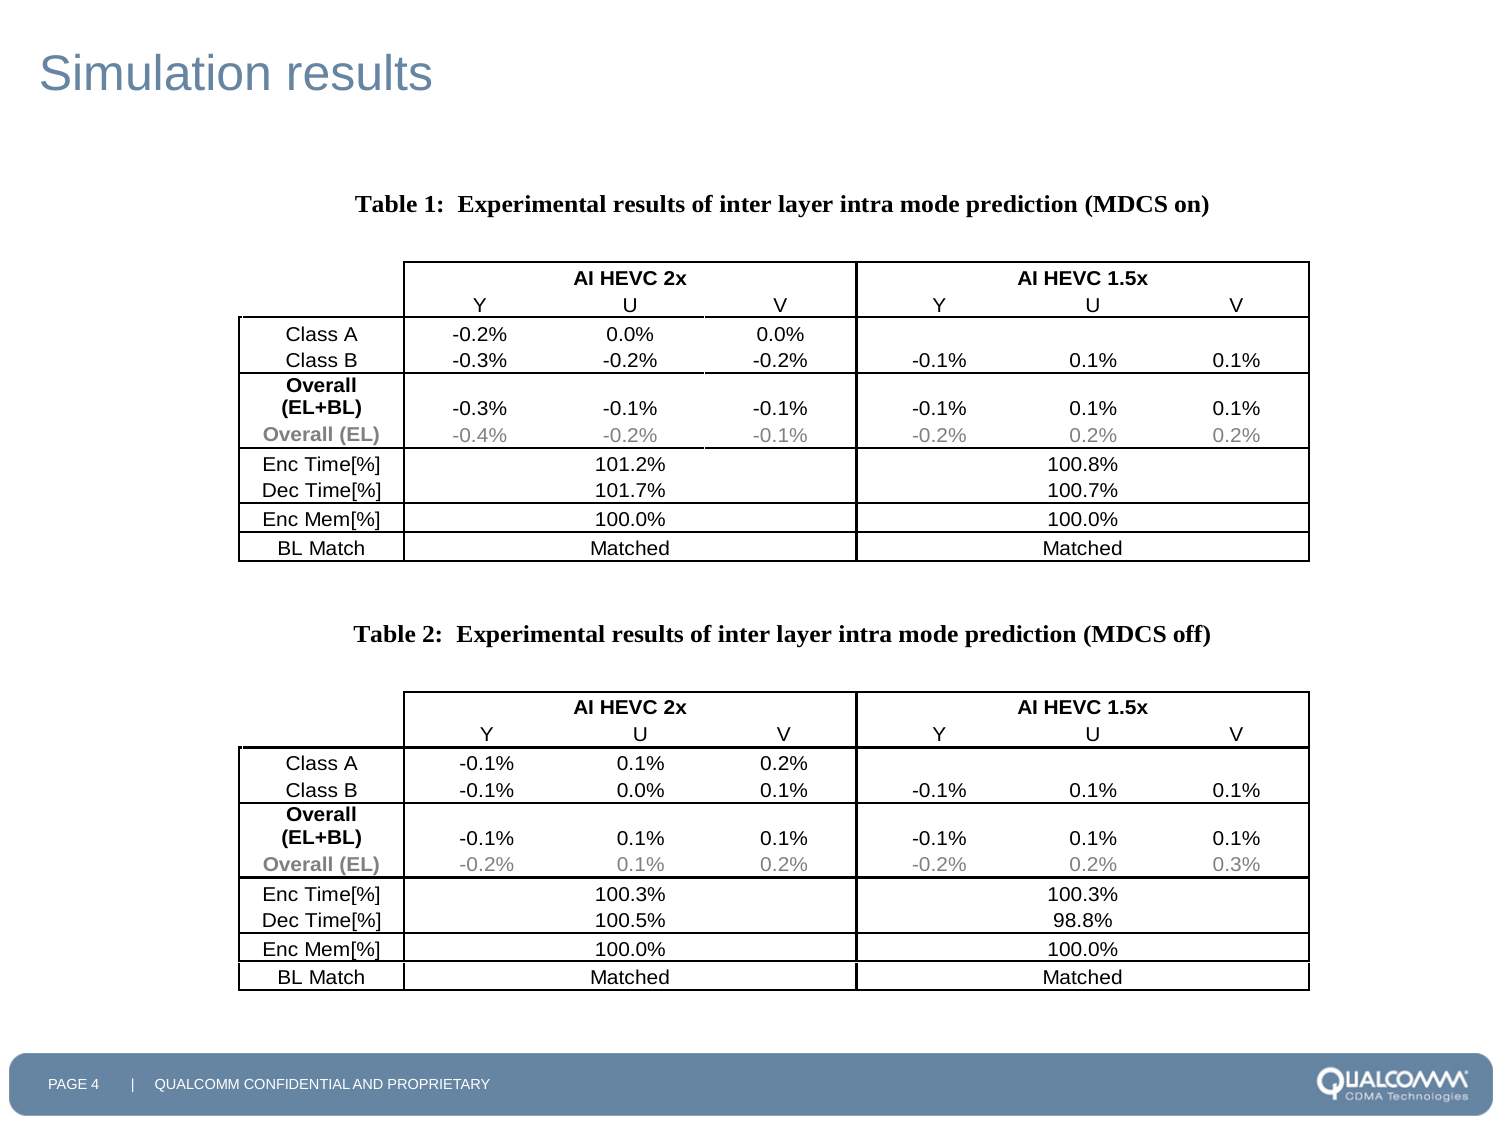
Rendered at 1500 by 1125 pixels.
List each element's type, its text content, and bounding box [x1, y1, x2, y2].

picture [0, 1048, 1500, 1125]
picture [224, 174, 1338, 1034]
title Simulation results [23, 44, 1457, 138]
